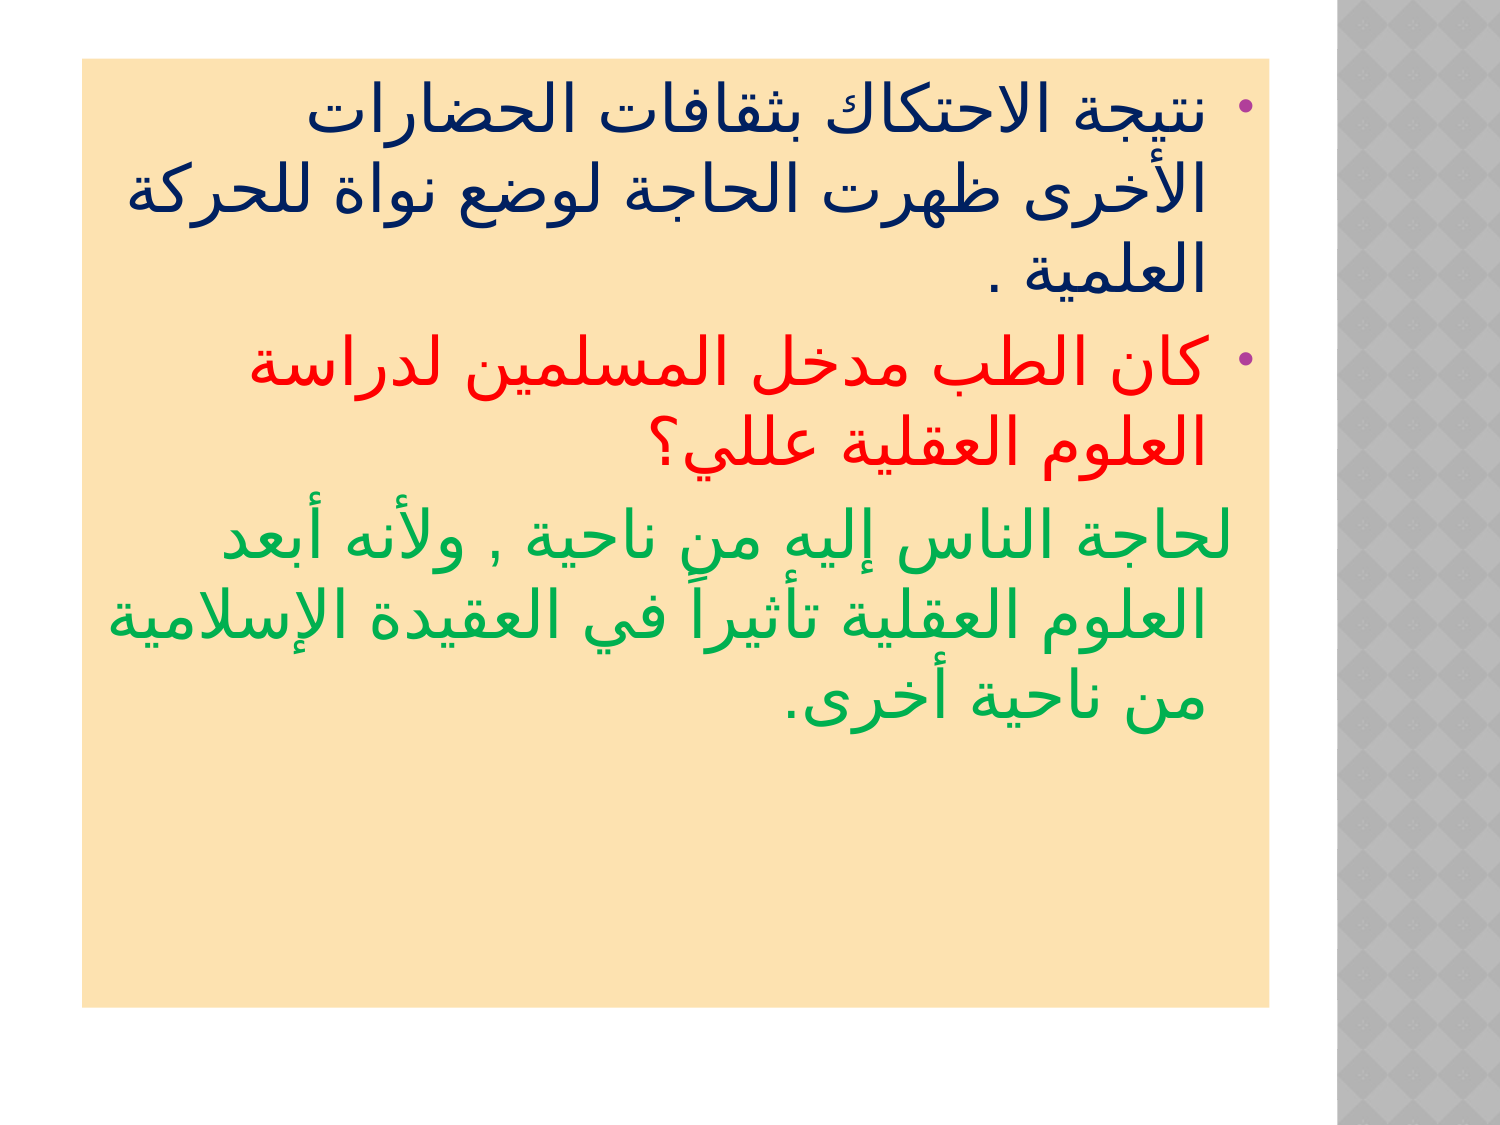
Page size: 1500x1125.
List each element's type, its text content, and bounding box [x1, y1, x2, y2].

list نتيجة الاحتكاك بثقافات الحضارات الأخرى ظهرت الحاجة لوضع نواة للحركة العلمية . كان الطب مدخل المسلمين لدراسة العلوم العقلية عللي؟ لحاجة الناس إليه من ناحية , ولأنه أبعد العلوم العقلية تأثيراً في العقيدة الإسلامية من ناحية أخرى. [81, 58, 1270, 1008]
